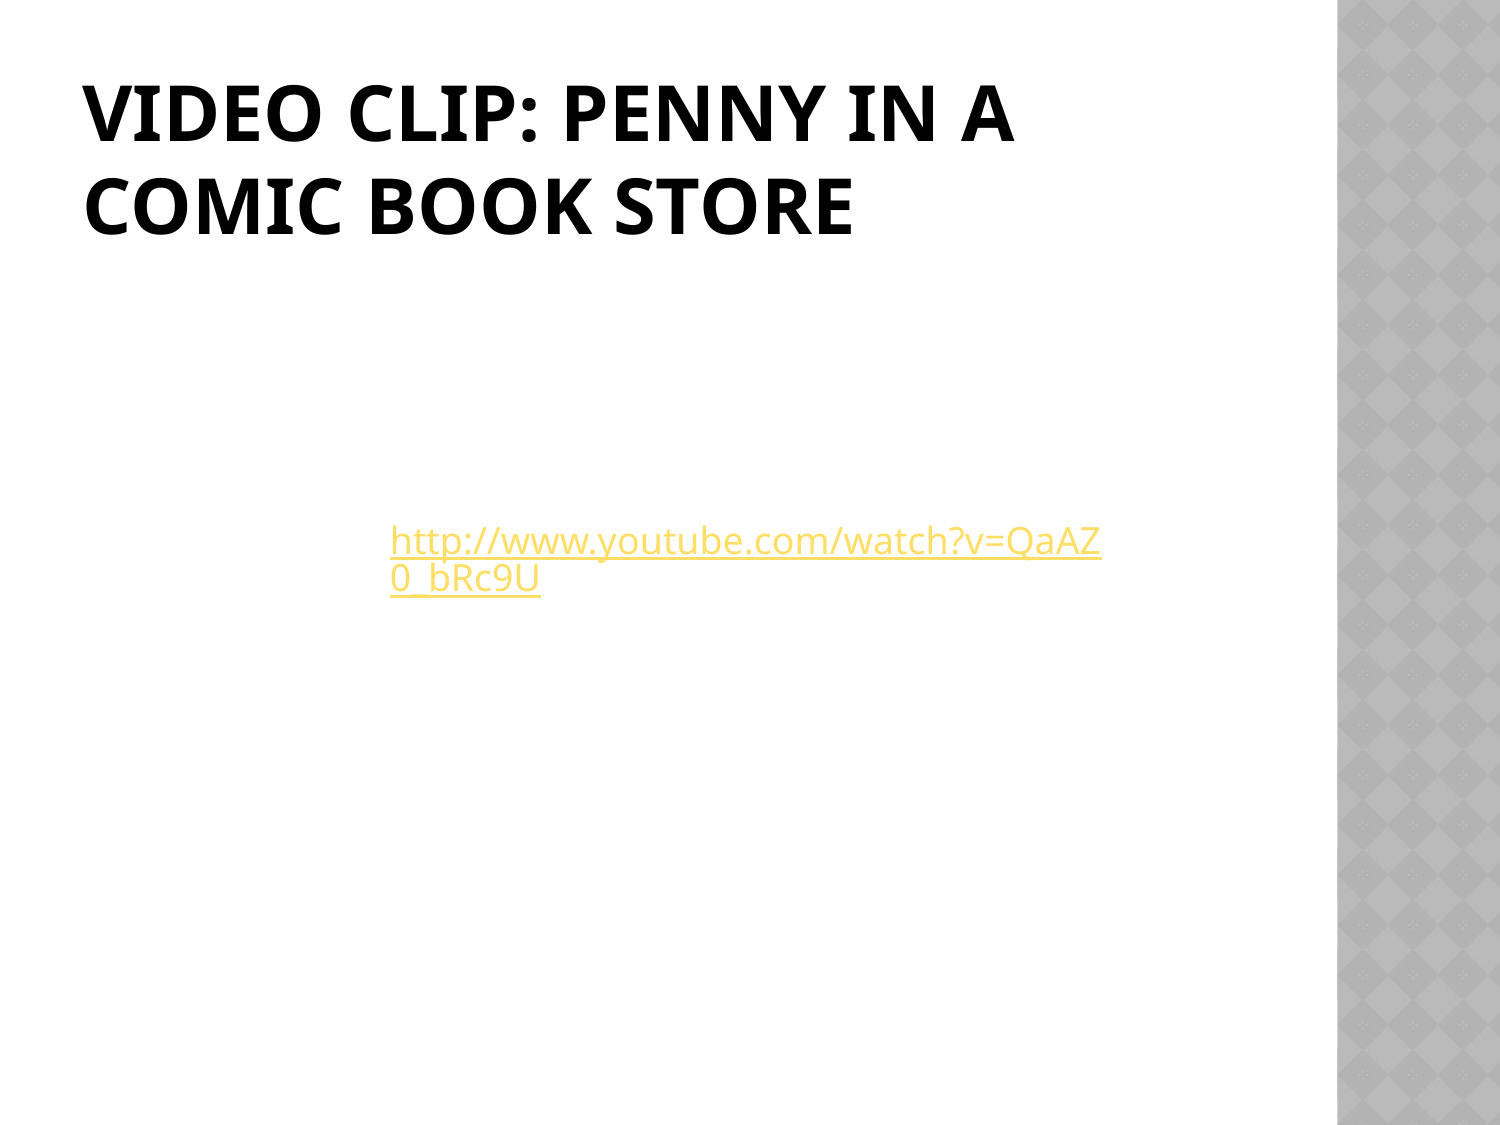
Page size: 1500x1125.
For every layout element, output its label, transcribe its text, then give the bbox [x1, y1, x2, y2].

title Video Clip: Penny in a comic Book Store [75, 62, 1263, 250]
text_box http://www.youtube.com/watch?v=QaAZ0_bRc9U [374, 509, 1125, 621]
